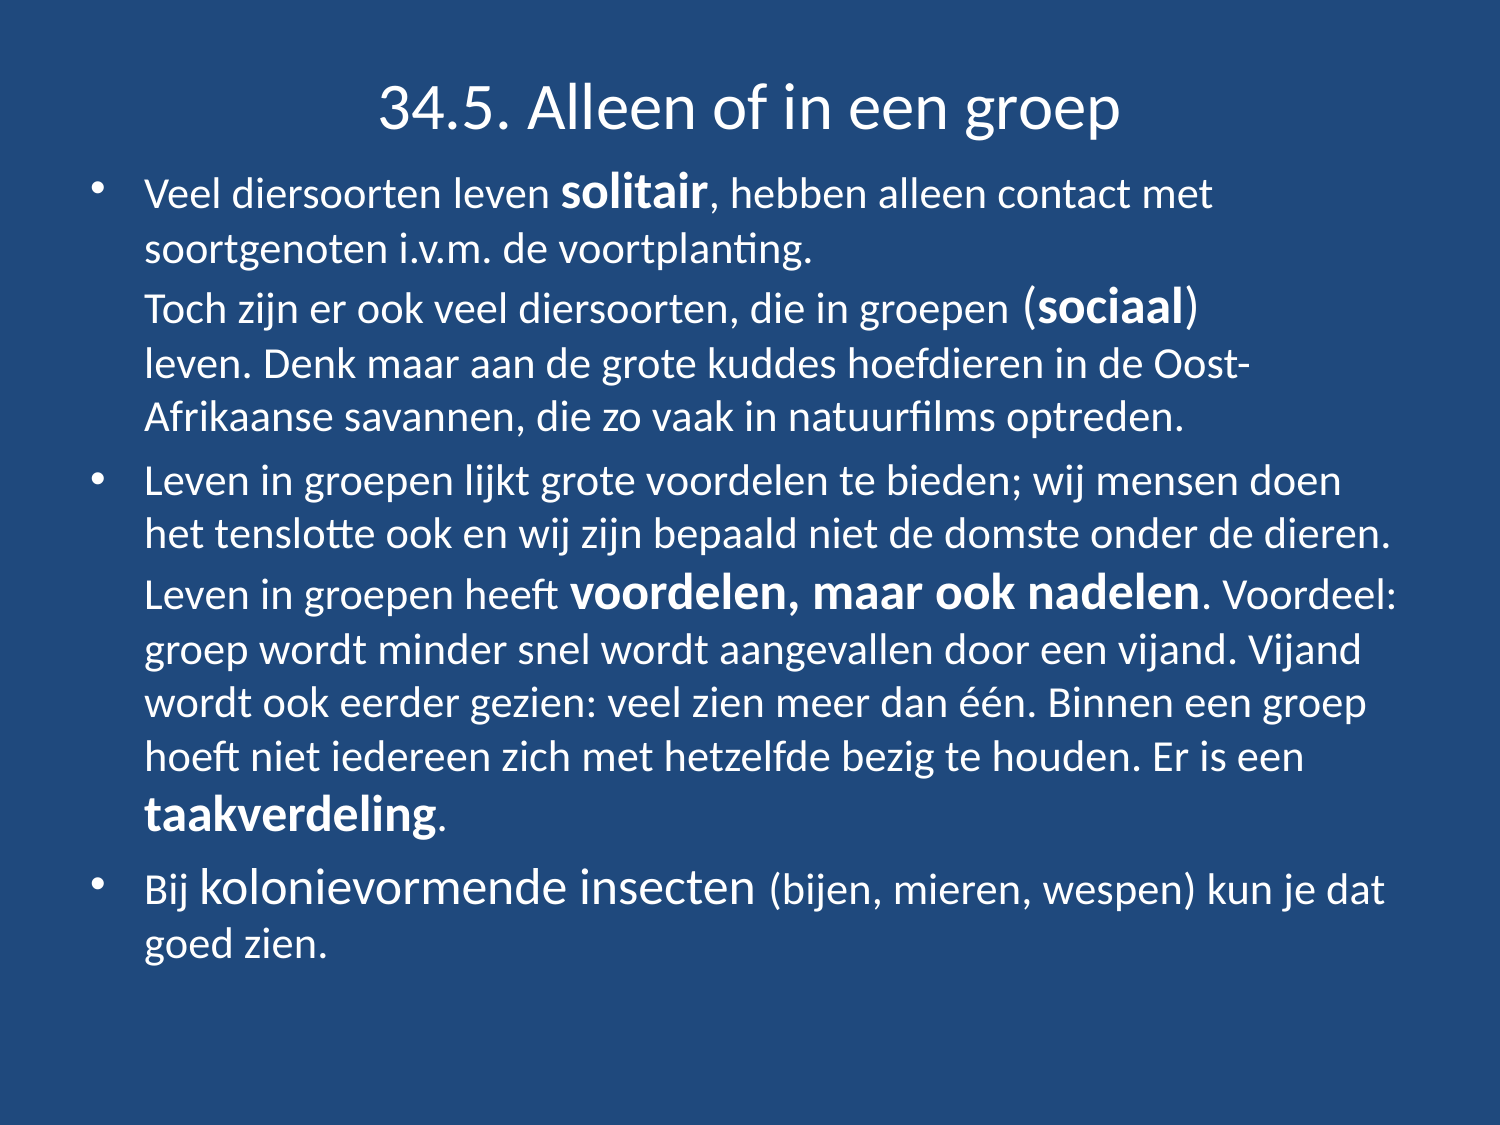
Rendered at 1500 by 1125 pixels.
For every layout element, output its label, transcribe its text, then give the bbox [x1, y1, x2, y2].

title 34.5. Alleen of in een groep [75, 45, 1425, 149]
list Veel diersoorten leven solitair, hebben alleen contact met soortgenoten i.v.m. de voortplanting. Toch zijn er ook veel diersoorten, die in groepen (sociaal) leven. Denk maar aan de grote kuddes hoefdieren in de Oost-Afrikaanse savannen, die zo vaak in natuurfilms optreden. Leven in groepen lijkt grote voordelen te bieden; wij mensen doen het tenslotte ook en wij zijn bepaald niet de domste onder de dieren. Leven in groepen heeft voordelen, maar ook nadelen. Voordeel: groep wordt minder snel wordt aangevallen door een vijand. Vijand wordt ook eerder gezien: veel zien meer dan één. Binnen een groep hoeft niet iedereen zich met hetzelfde bezig te houden. Er is een taakverdeling. Bij kolonievormende insecten (bijen, mieren, wespen) kun je dat goed zien. [75, 149, 1425, 1083]
